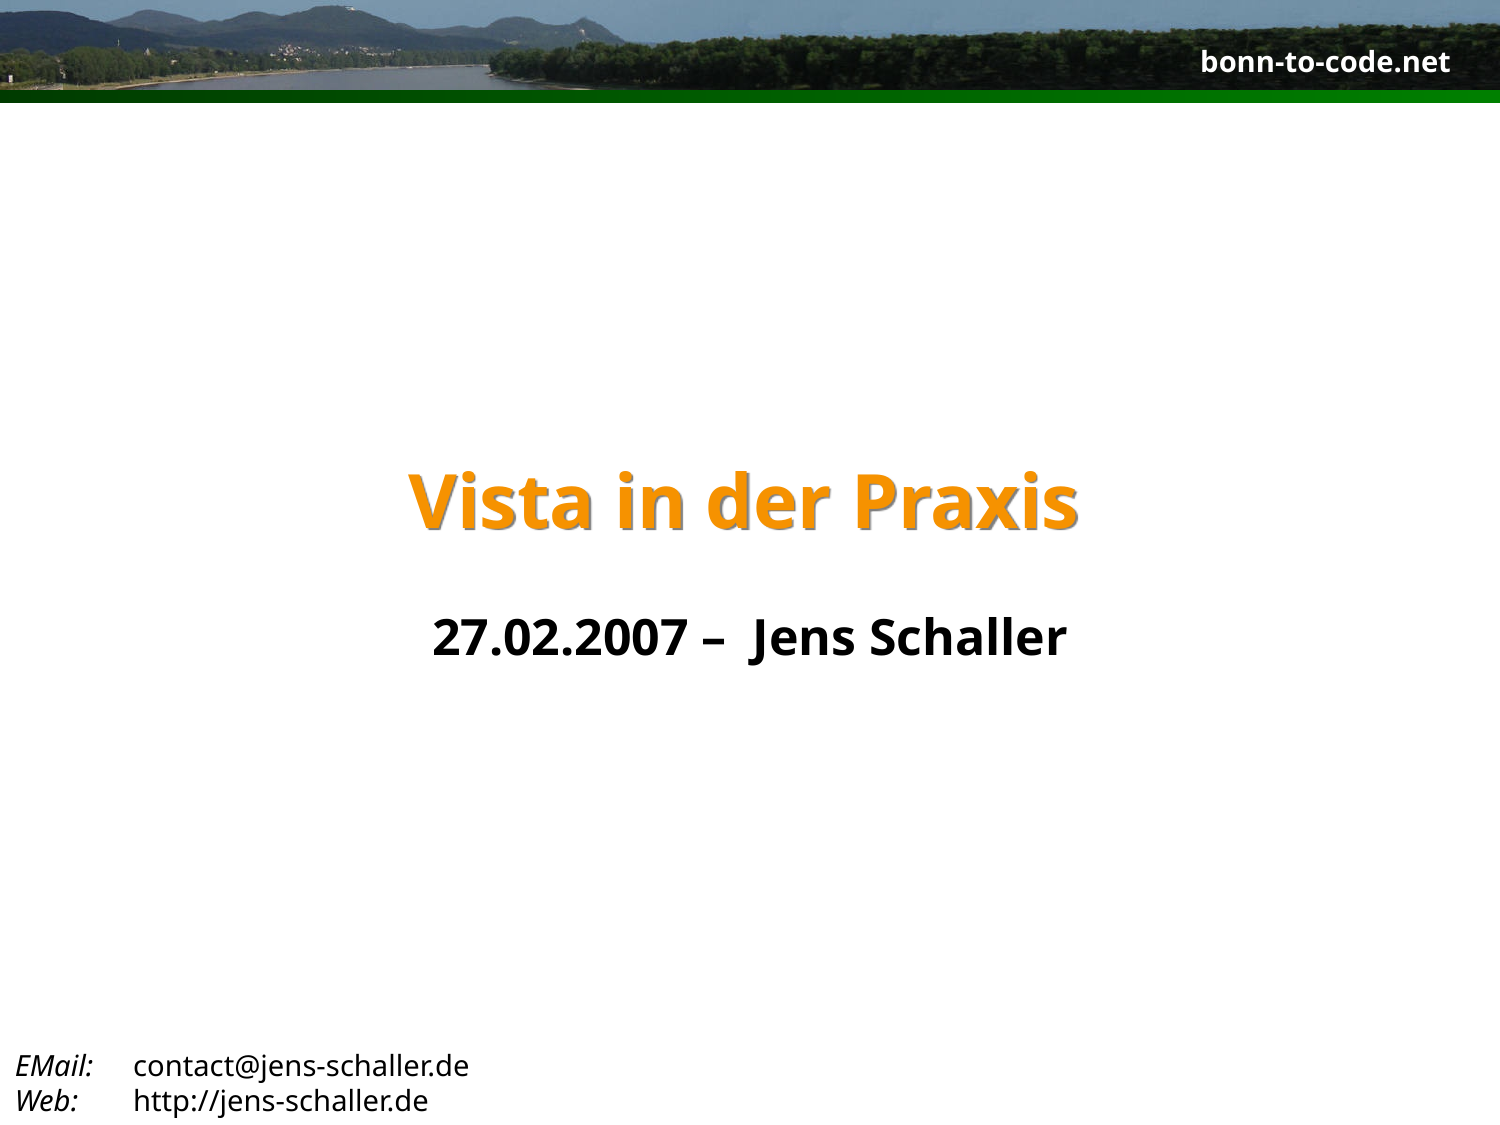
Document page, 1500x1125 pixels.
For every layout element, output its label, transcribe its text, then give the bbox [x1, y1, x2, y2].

text_box EMail: contact@jens-schaller.de Web: http://jens-schaller.de [0, 976, 585, 1125]
title Vista in der Praxis [29, 385, 1460, 552]
subtitle 27.02.2007 – Jens Schaller [224, 597, 1276, 823]
picture [0, 0, 1500, 90]
